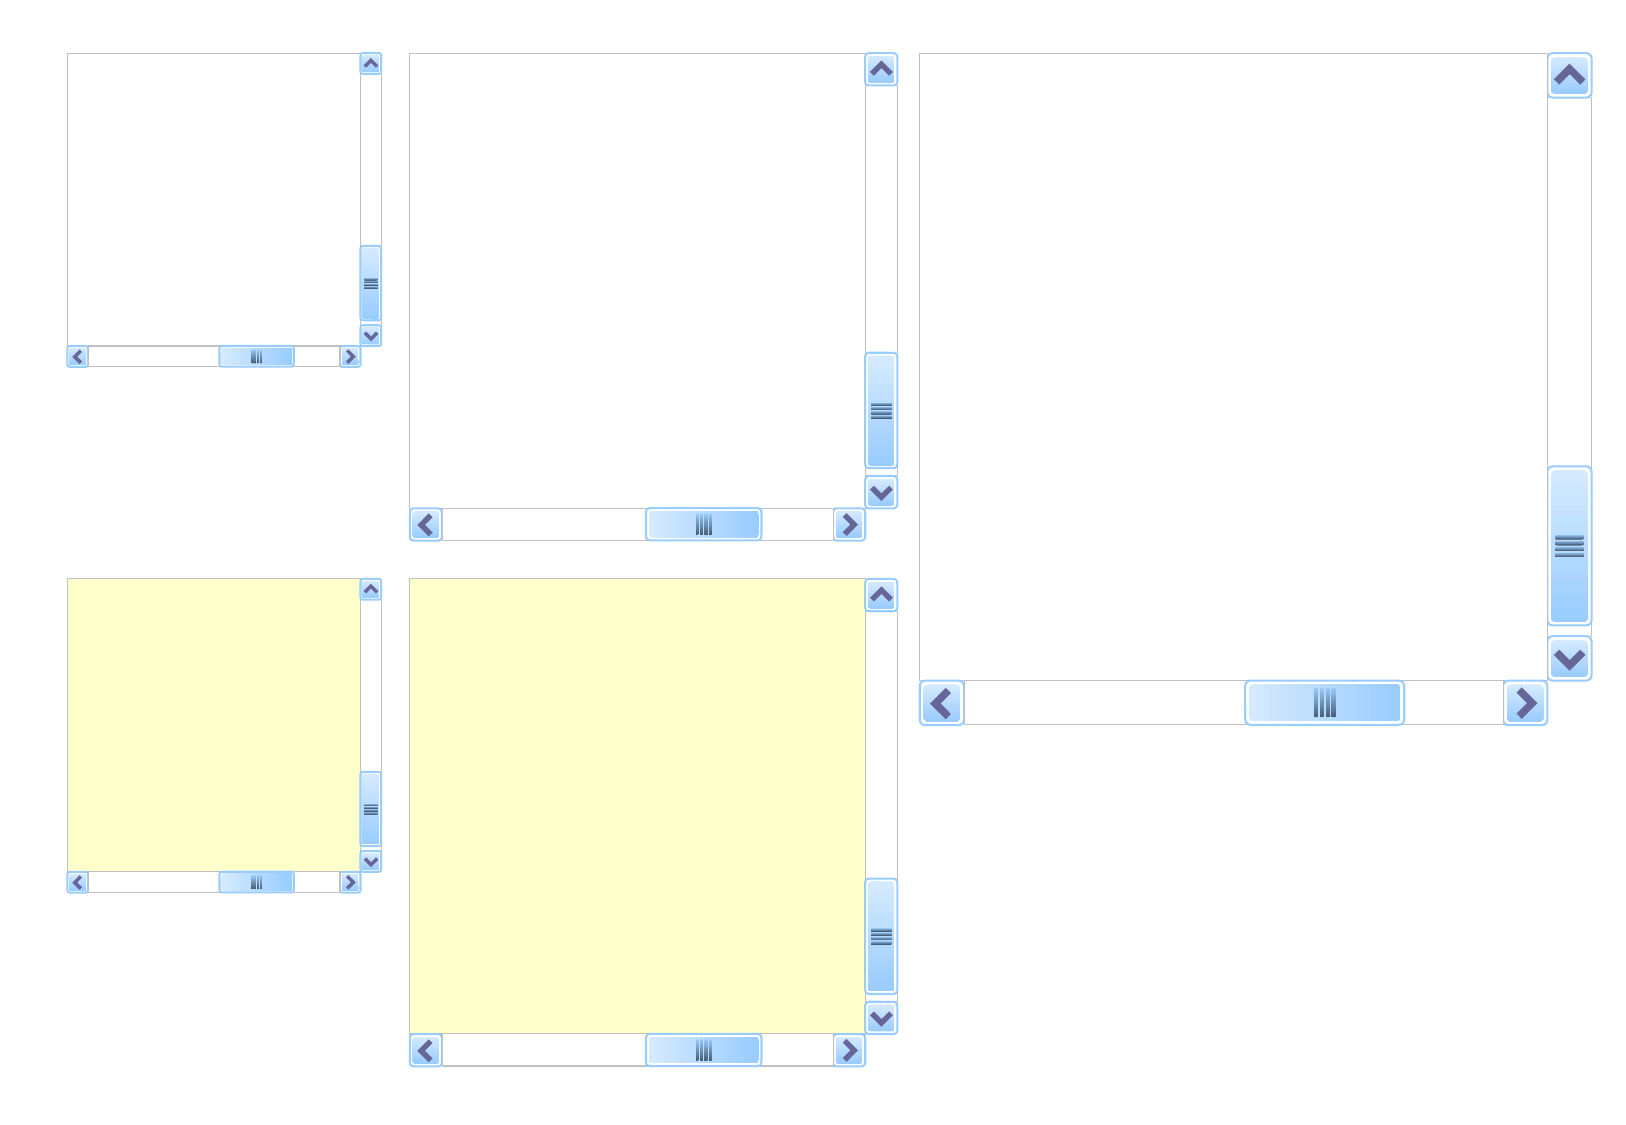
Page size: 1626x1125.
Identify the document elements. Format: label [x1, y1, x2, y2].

text_box [67, 52, 382, 368]
text_box [409, 52, 898, 541]
text_box [409, 578, 898, 1067]
text_box [67, 578, 382, 893]
text_box [919, 52, 1592, 726]
